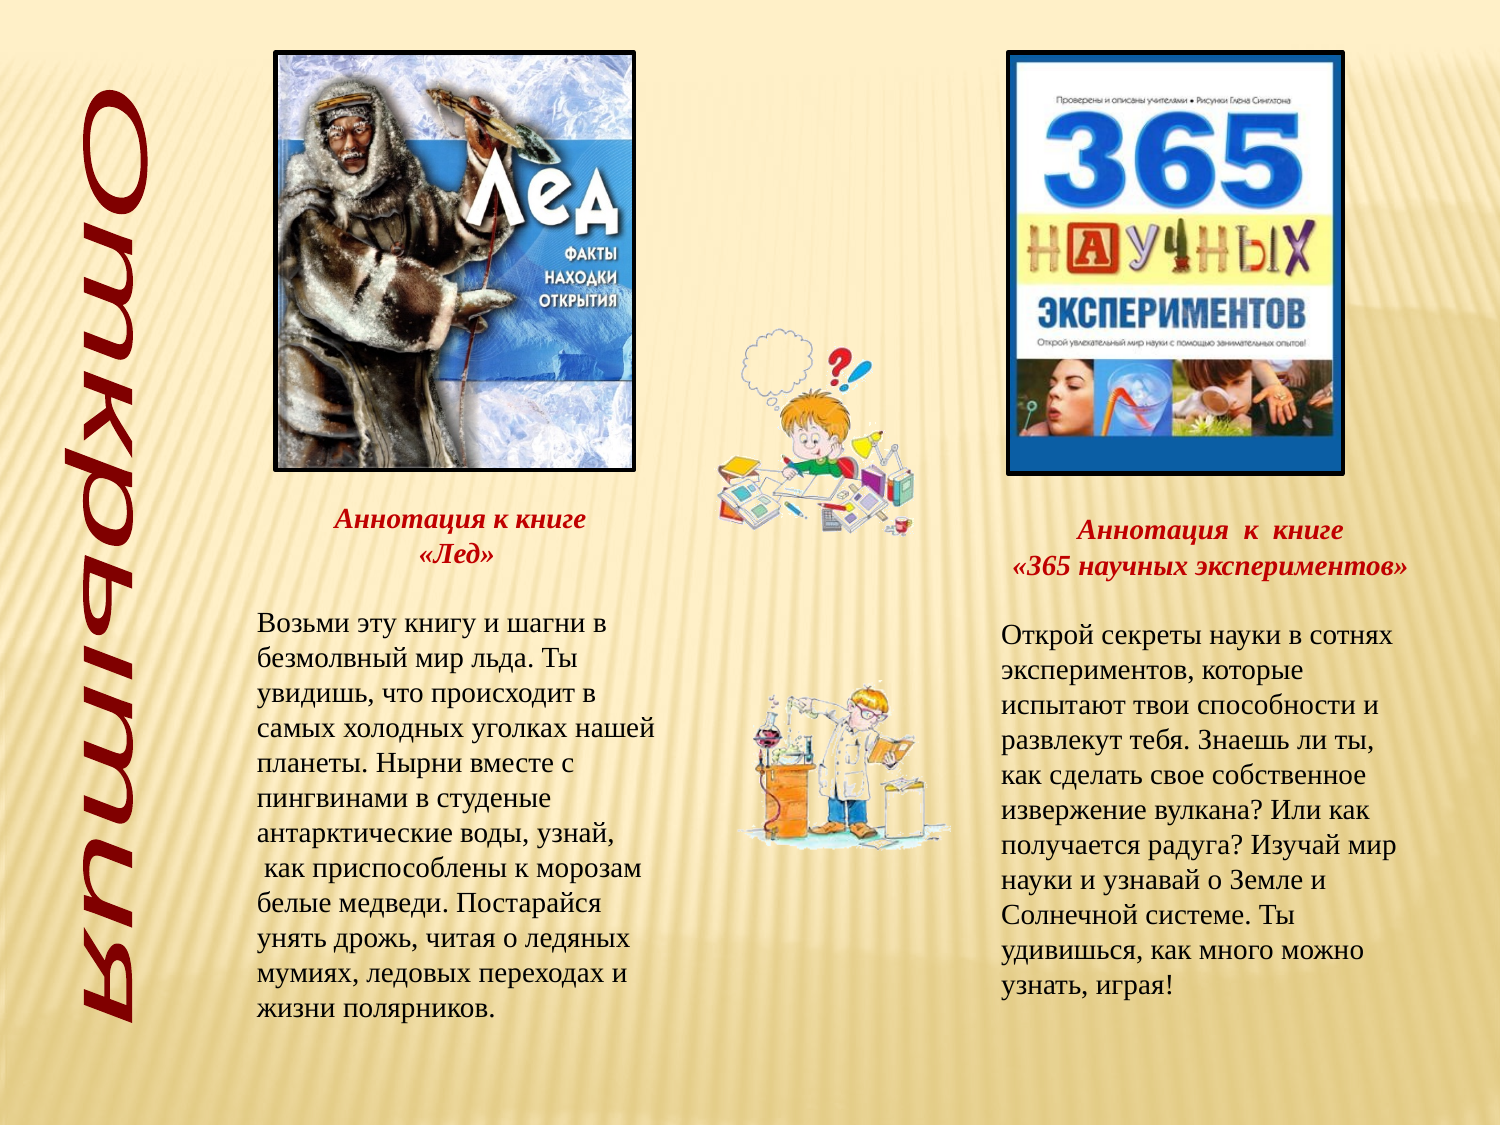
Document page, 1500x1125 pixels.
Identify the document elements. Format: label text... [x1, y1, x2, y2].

picture [714, 680, 951, 858]
picture [714, 325, 917, 540]
picture [1009, 54, 1341, 472]
picture [277, 54, 633, 469]
text_box Аннотация к книге «365 научных экспериментов» Открой секреты науки в сотнях экспериментов, которые испытают твои способности и развлекут тебя. Знаешь ли ты, как сделать свое собственное извержение вулкана? Или как получается радуга? Изучай мир науки и узнавай о Земле и Солнечной системе. Ты удивишься, как много можно узнать, играя! [986, 503, 1436, 1053]
text_box Аннотация к книге «Лед» Возьми эту книгу и шагни в безмолвный мир льда. Ты увидишь, что происходит в самых холодных уголках нашей планеты. Нырни вместе с пингвинами в студеные антарктические воды, узнай, как приспособлены к морозам белые медведи. Постарайся унять дрожь, читая о ледяных мумиях, ледовых переходах и жизни полярников. [242, 491, 680, 1031]
